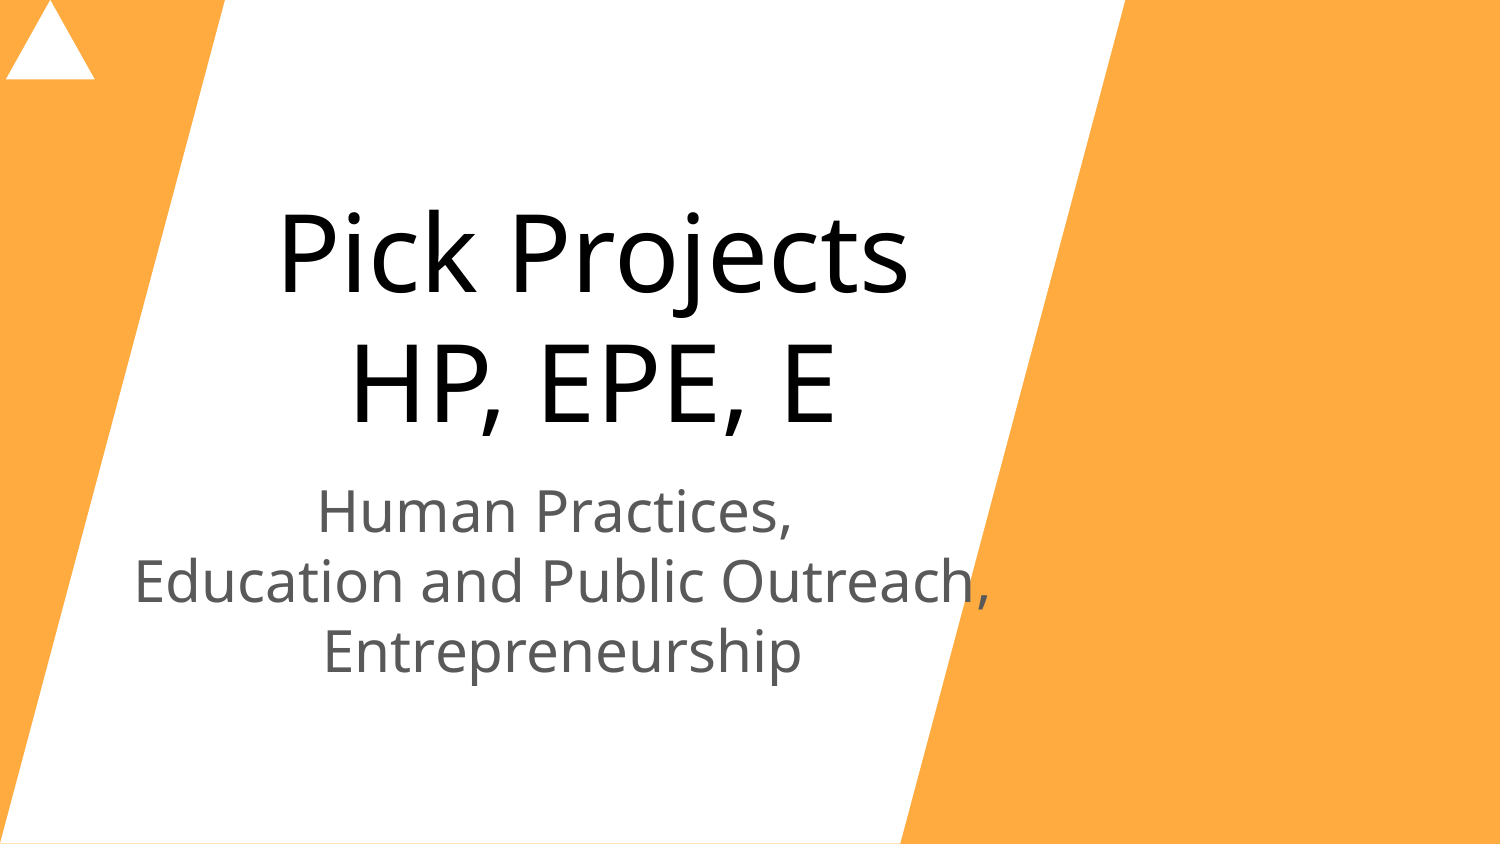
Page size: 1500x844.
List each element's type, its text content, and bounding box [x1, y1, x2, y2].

title Pick Projects HP, EPE, E [38, 45, 1149, 459]
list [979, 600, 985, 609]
subtitle Human Practices, Education and Public Outreach, Entrepreneurship [110, 458, 1015, 600]
